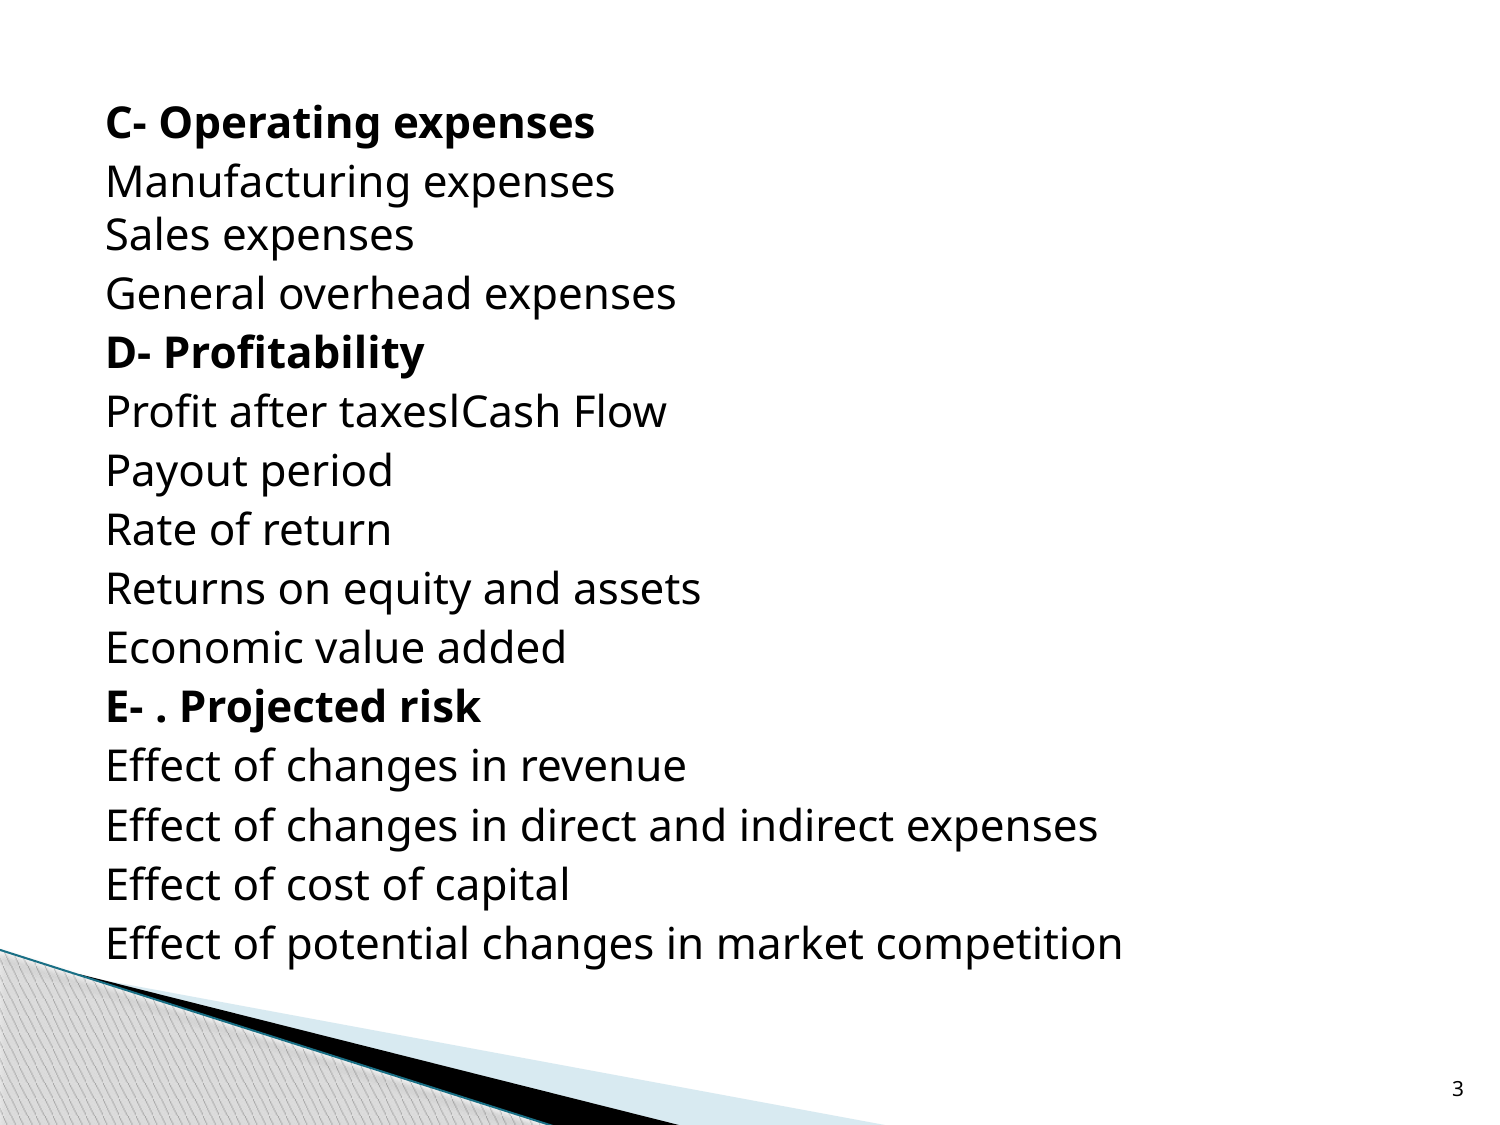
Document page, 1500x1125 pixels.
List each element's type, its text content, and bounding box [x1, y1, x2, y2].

list C- Operating expenses Manufacturing expenses Sales expenses General overhead expenses D- Profitability Profit after taxesاCash Flow Payout period Rate of return Returns on equity and assets Economic value added E- . Projected risk Effect of changes in revenue Effect of changes in direct and indirect expenses Effect of cost of capital Effect of potential changes in market competition [75, 87, 1425, 986]
slide_number 3 [1418, 1051, 1479, 1112]
